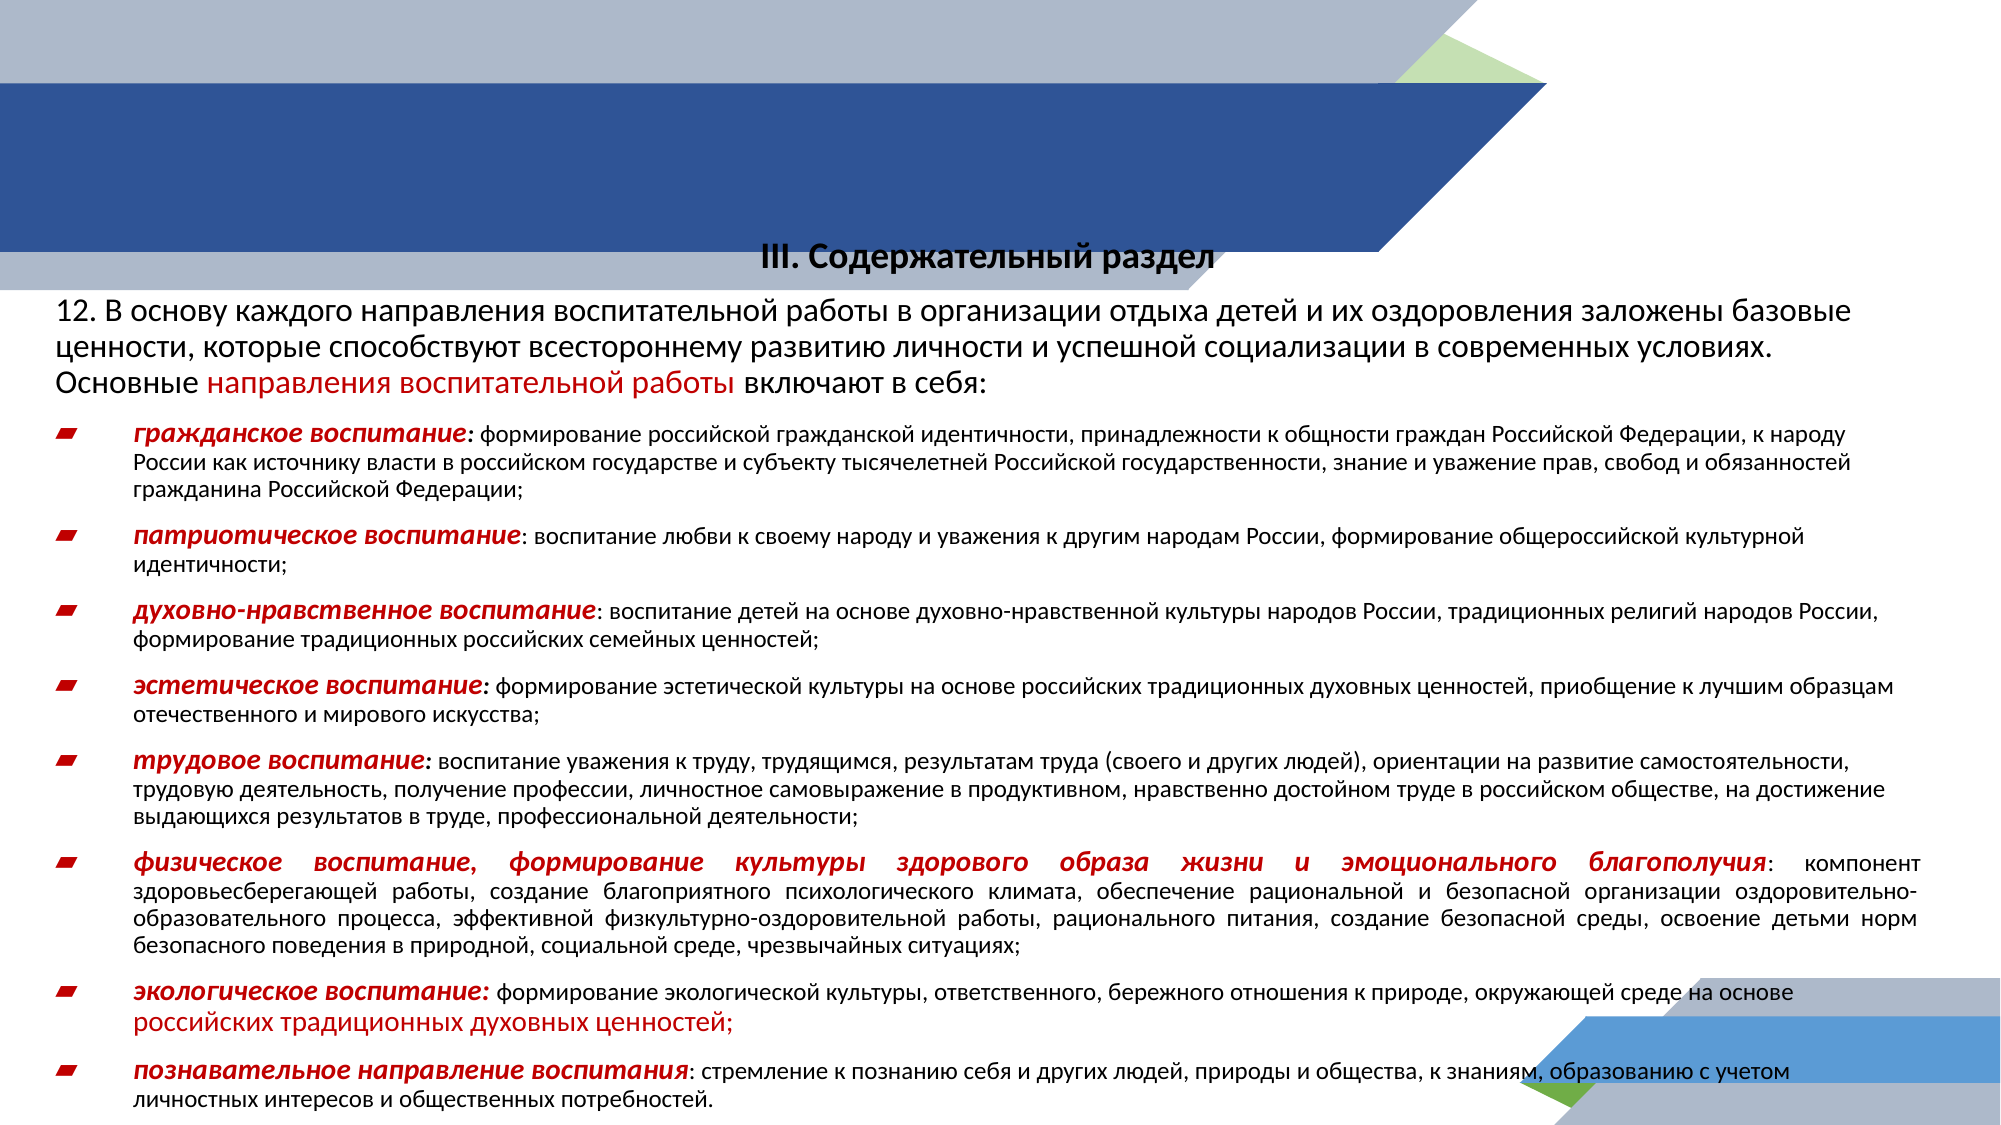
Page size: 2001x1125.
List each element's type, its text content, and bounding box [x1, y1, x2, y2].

list III. Содержательный раздел 12. В основу каждого направления воспитательной работы в организации отдыха детей и их оздоровления заложены базовые ценности, которые способствуют всестороннему развитию личности и успешной социализации в современных условиях. Основные направления воспитательной работы включают в себя: гражданское воспитание: формирование российской гражданской идентичности, принадлежности к общности граждан Российской Федерации, к народу России как источнику власти в российском государстве и субъекту тысячелетней Российской государственности, знание и уважение прав, свобод и обязанностей гражданина Российской Федерации; патриотическое воспитание: воспитание любви к своему народу и уважения к другим народам России, формирование общероссийской культурной идентичности; духовно-нравственное воспитание: воспитание детей на основе духовно-нравственной культуры народов России, традиционных религий народов России, формирование традиционных российских семейных ценностей; эстетическое воспитание: формирование эстетической культуры на основе российских традиционных духовных ценностей, приобщение к лучшим образцам отечественного и мирового искусства; трудовое воспитание: воспитание уважения к труду, трудящимся, результатам труда (своего и других людей), ориентации на развитие самостоятельности, трудовую деятельность, получение профессии, личностное самовыражение в продуктивном, нравственно достойном труде в российском обществе, на достижение выдающихся результатов в труде, профессиональной деятельности; физическое воспитание, формирование культуры здорового образа жизни и эмоционального благополучия: компонент здоровьесберегающей работы, создание благоприятного психологического климата, обеспечение рациональной и безопасной организации оздоровительно-образовательного процесса, эффективной физкультурно-оздоровительной работы, рационального питания, создание безопасной среды, освоение детьми норм безопасного поведения в природной, социальной среде, чрезвычайных ситуациях; экологическое воспитание: формирование экологической культуры, ответственного, бережного отношения к природе, окружающей среде на основе российских традиционных духовных ценностей; познавательное направление воспитания: стремление к познанию себя и других людей, природы и общества, к знаниям, образованию с учетом личностных интересов и общественных потребностей. [18, 220, 1937, 1103]
